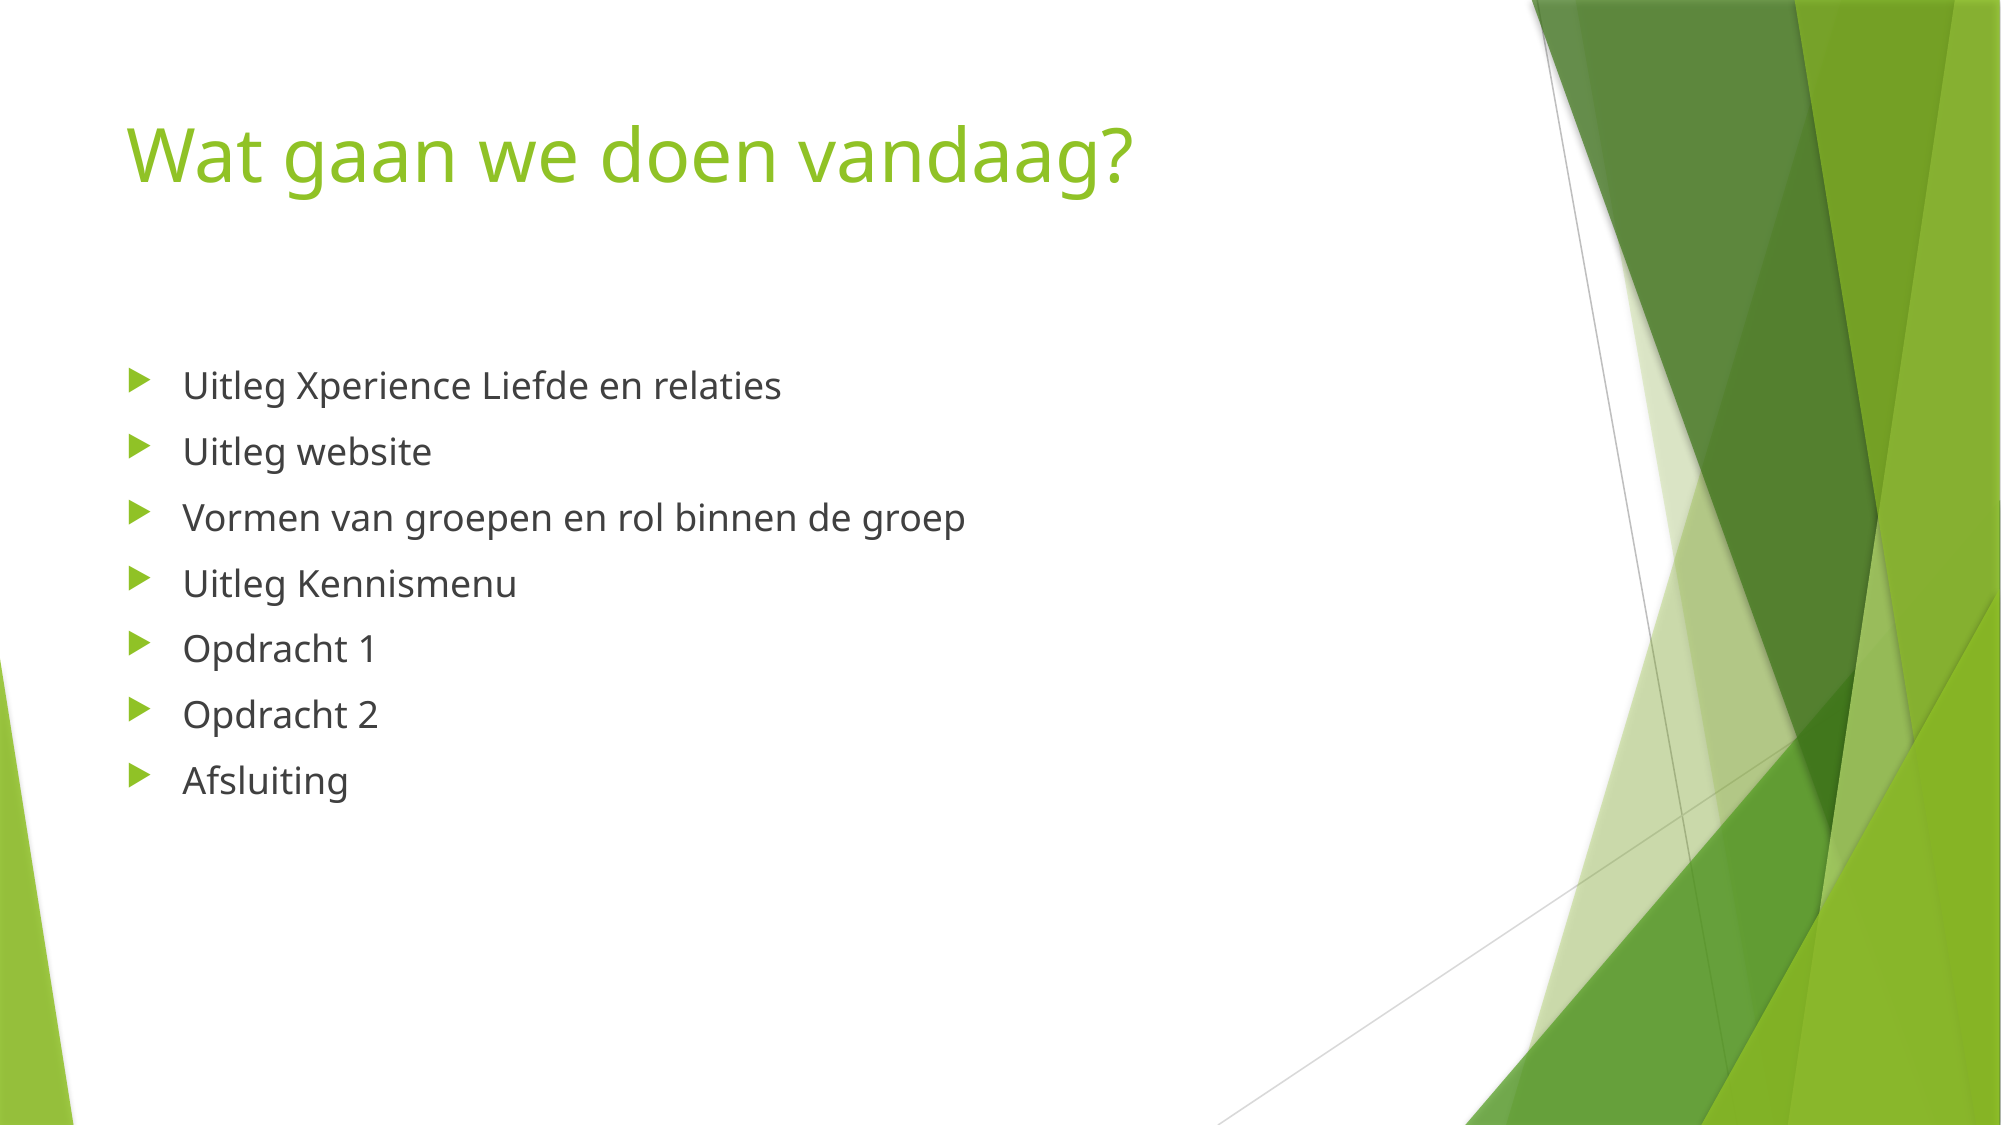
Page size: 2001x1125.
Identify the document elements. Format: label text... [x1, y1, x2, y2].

list Uitleg Xperience Liefde en relaties Uitleg website Vormen van groepen en rol binnen de groep Uitleg Kennismenu Opdracht 1 Opdracht 2 Afsluiting [111, 354, 1522, 992]
title Wat gaan we doen vandaag? [111, 99, 1522, 317]
